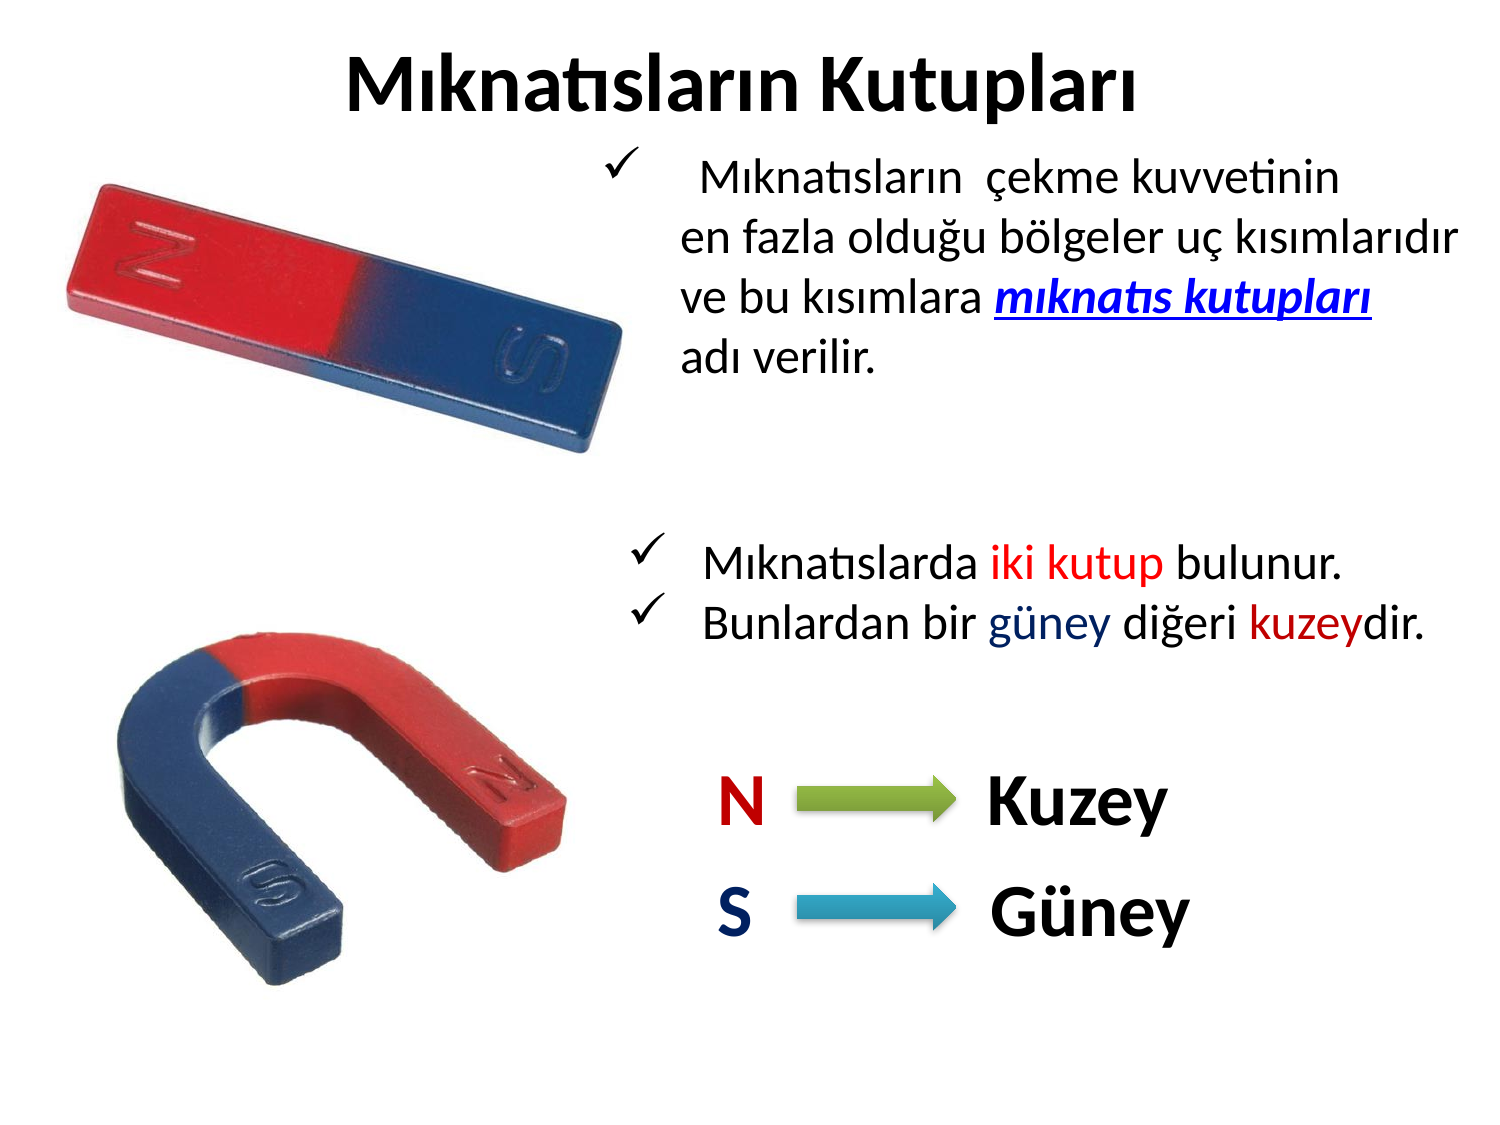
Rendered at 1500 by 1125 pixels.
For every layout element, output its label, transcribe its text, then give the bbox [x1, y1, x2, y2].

text_box [797, 775, 957, 823]
picture [7, 104, 673, 1125]
text_box [797, 883, 957, 931]
text_box S Güney [702, 853, 1211, 959]
text_box N Kuzey [702, 743, 1365, 848]
text_box Mıknatısların Kutupları [330, 20, 1155, 136]
text_box Mıknatısların çekme kuvvetinin en fazla olduğu bölgeler uç kısımlarıdır ve bu kısımlara mıknatıs kutupları adı verilir. [644, 136, 1500, 392]
text_box Mıknatıslarda iki kutup bulunur. Bunlardan bir güney diğeri kuzeydir. [677, 522, 1500, 658]
